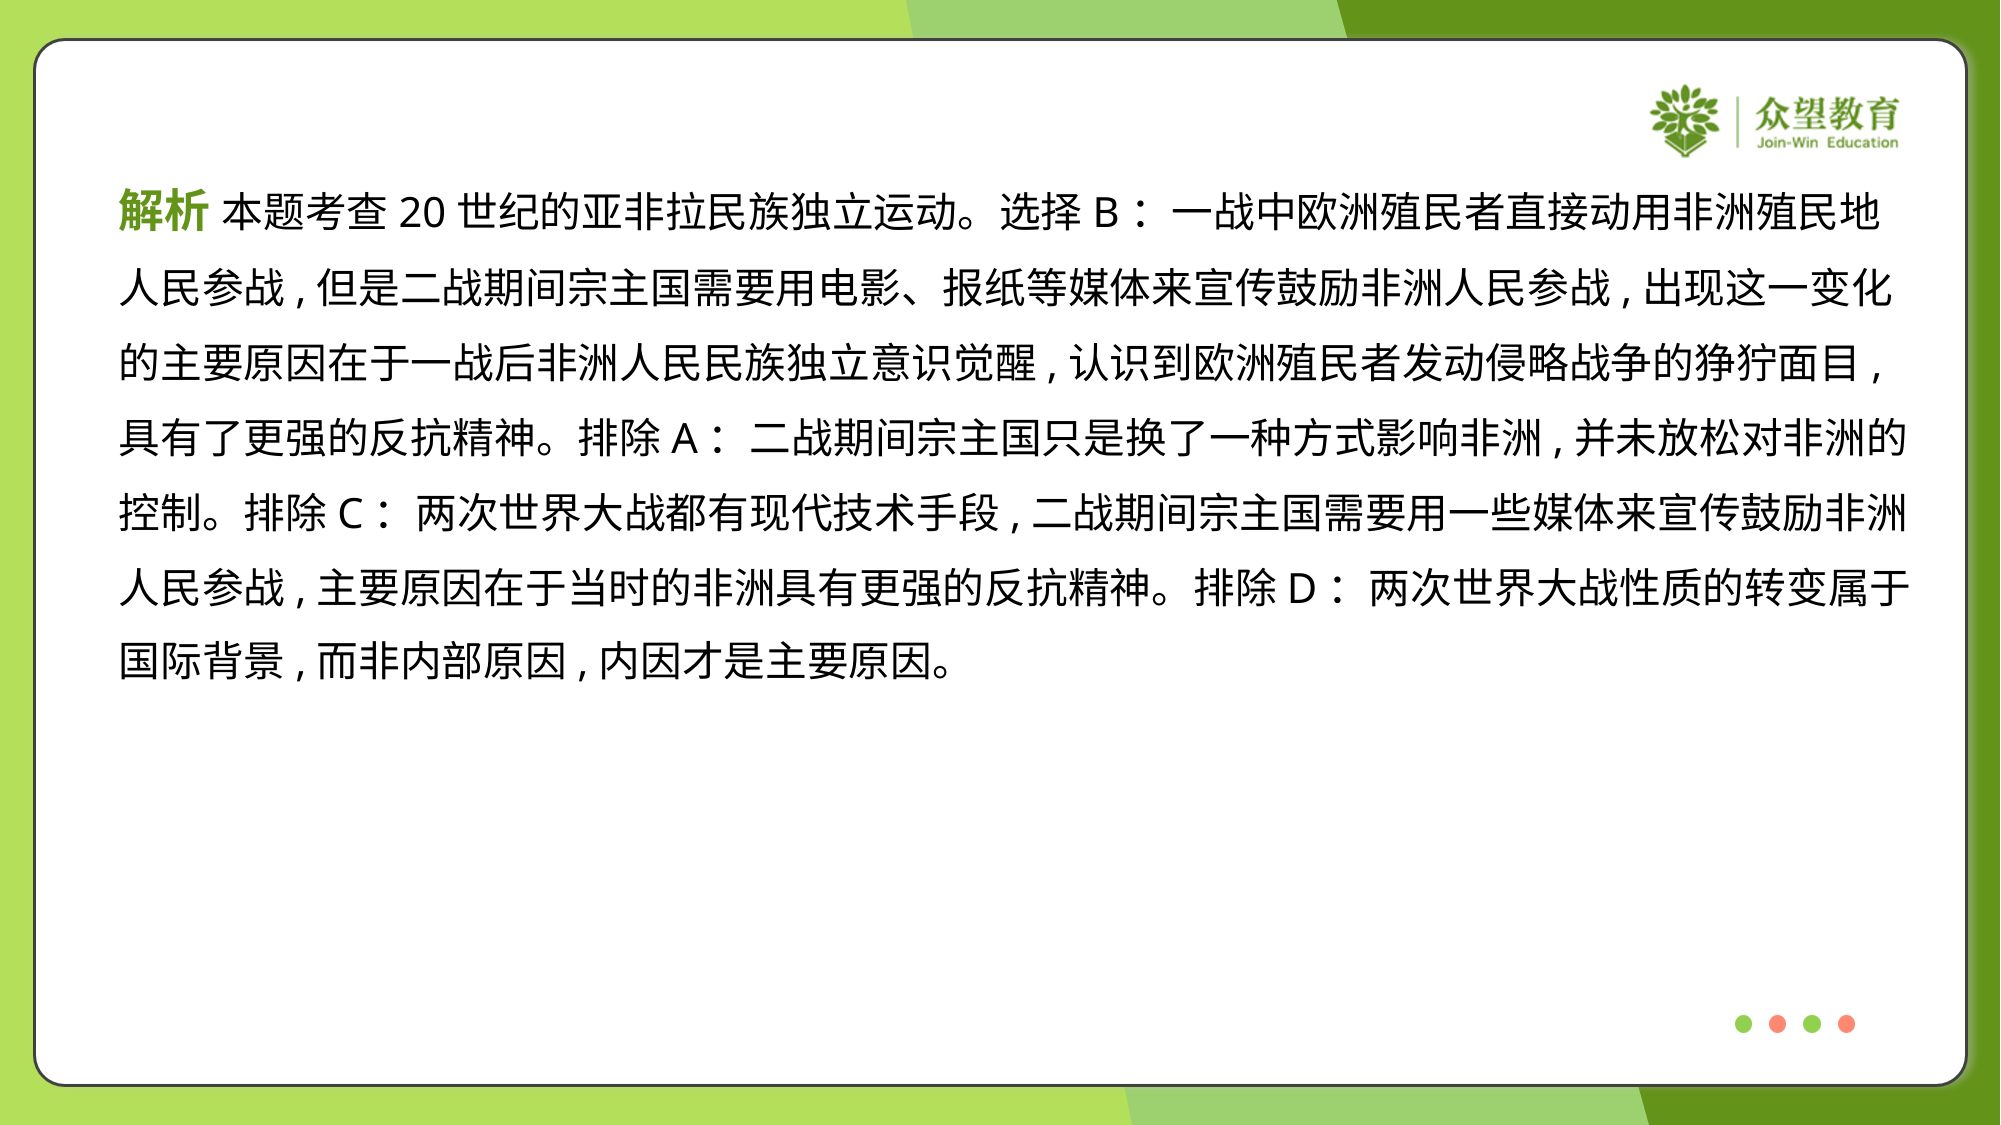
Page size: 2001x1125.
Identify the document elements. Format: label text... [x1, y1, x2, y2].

text_box 解析 本题考查20世纪的亚非拉民族独立运动。选择B：一战中欧洲殖民者直接动用非洲殖民地 人民参战,但是二战期间宗主国需要用电影、报纸等媒体来宣传鼓励非洲人民参战,出现这一变化 的主要原因在于一战后非洲人民民族独立意识觉醒,认识到欧洲殖民者发动侵略战争的狰狞面目, 具有了更强的反抗精神。排除A：二战期间宗主国只是换了一种方式影响非洲,并未放松对非洲的 控制。排除C：两次世界大战都有现代技术手段,二战期间宗主国需要用一些媒体来宣传鼓励非洲 人民参战,主要原因在于当时的非洲具有更强的反抗精神。排除D：两次世界大战性质的转变属于 国际背景,而非内部原因,内因才是主要原因。 [118, 159, 1883, 677]
picture [0, 0, 2000, 1125]
